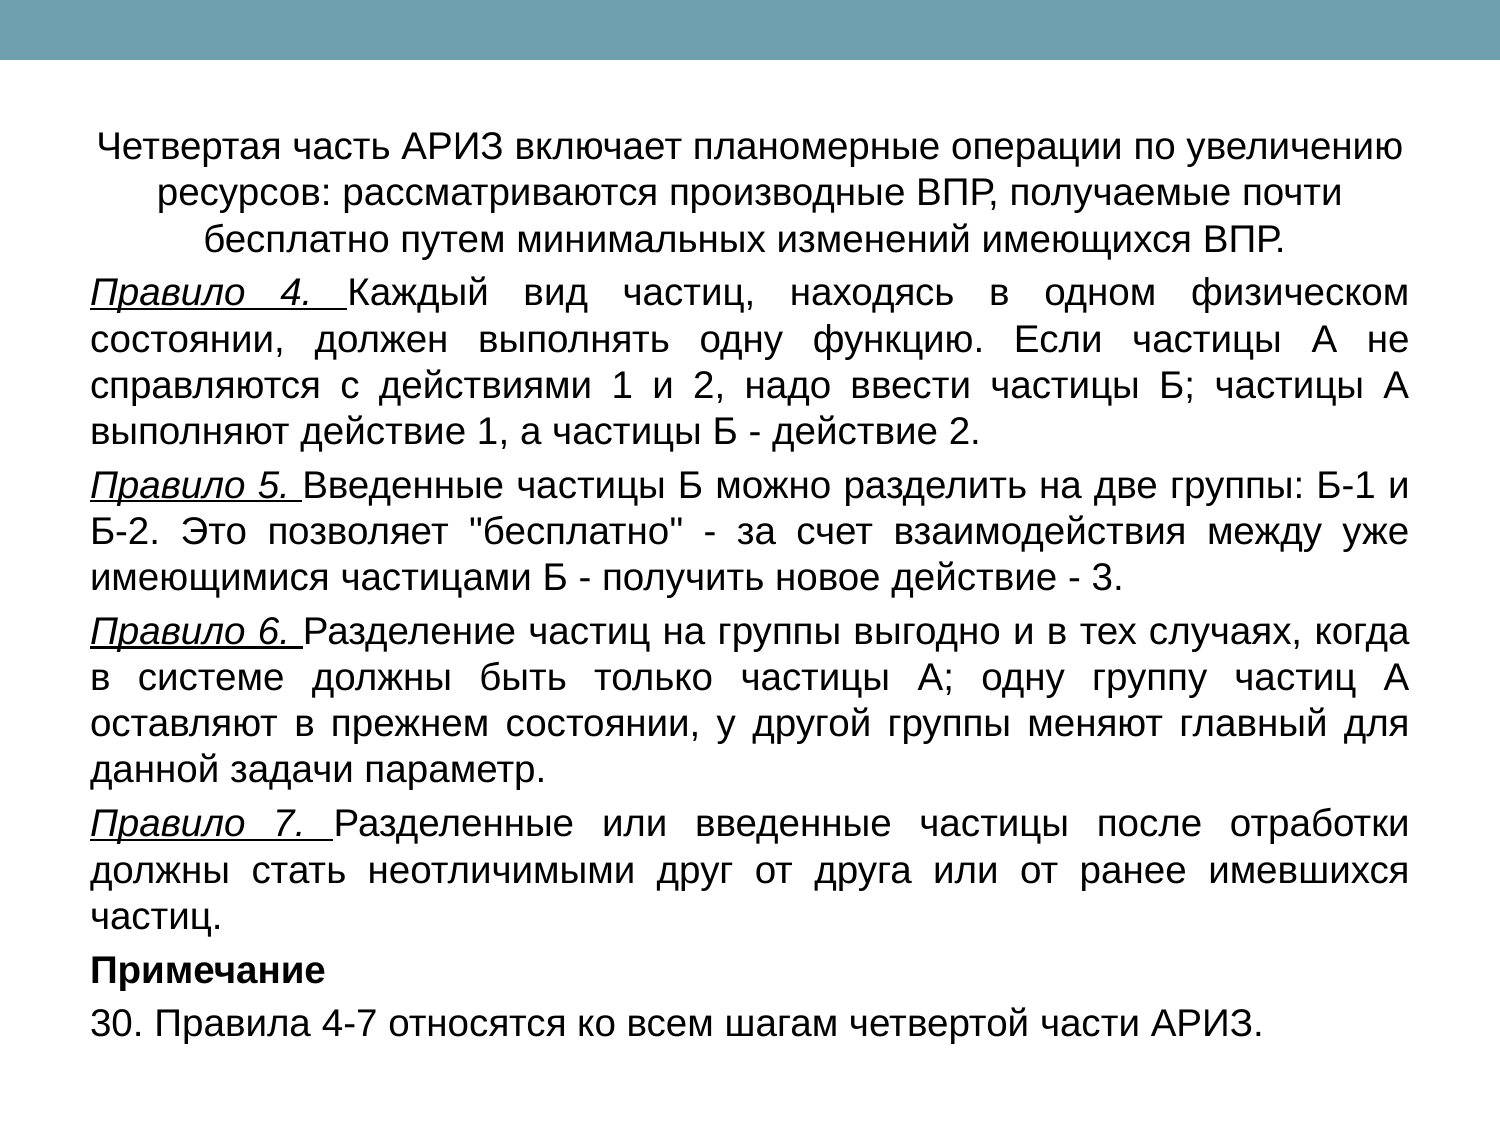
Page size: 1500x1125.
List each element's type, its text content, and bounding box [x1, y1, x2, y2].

list Четвертая часть АРИЗ включает планомерные операции по увеличению ресурсов: рассматриваются производные ВПР, получаемые почти бесплатно путем минимальных изменений имеющихся ВПР. Правило 4. Каждый вид частиц, находясь в одном физическом состоянии, должен выполнять одну функцию. Если частицы А не справляются с действиями 1 и 2, надо ввести частицы Б; частицы А выполняют действие 1, а частицы Б - действие 2. Правило 5. Введенные частицы Б можно разделить на две группы: Б-1 и Б-2. Это позволяет "бесплатно" - за счет взаимодействия между уже имеющимися частицами Б - получить новое действие - 3. Правило 6. Разделение частиц на группы выгодно и в тех случаях, когда в системе должны быть только частицы А; одну группу частиц А оставляют в прежнем состоянии, у другой группы меняют главный для данной задачи параметр. Правило 7. Разделенные или введенные частицы после отработки должны стать неотличимыми друг от друга или от ранее имевшихся частиц. Примечание 30. Правила 4-7 относятся ко всем шагам четвертой части АРИЗ. [75, 113, 1425, 1063]
